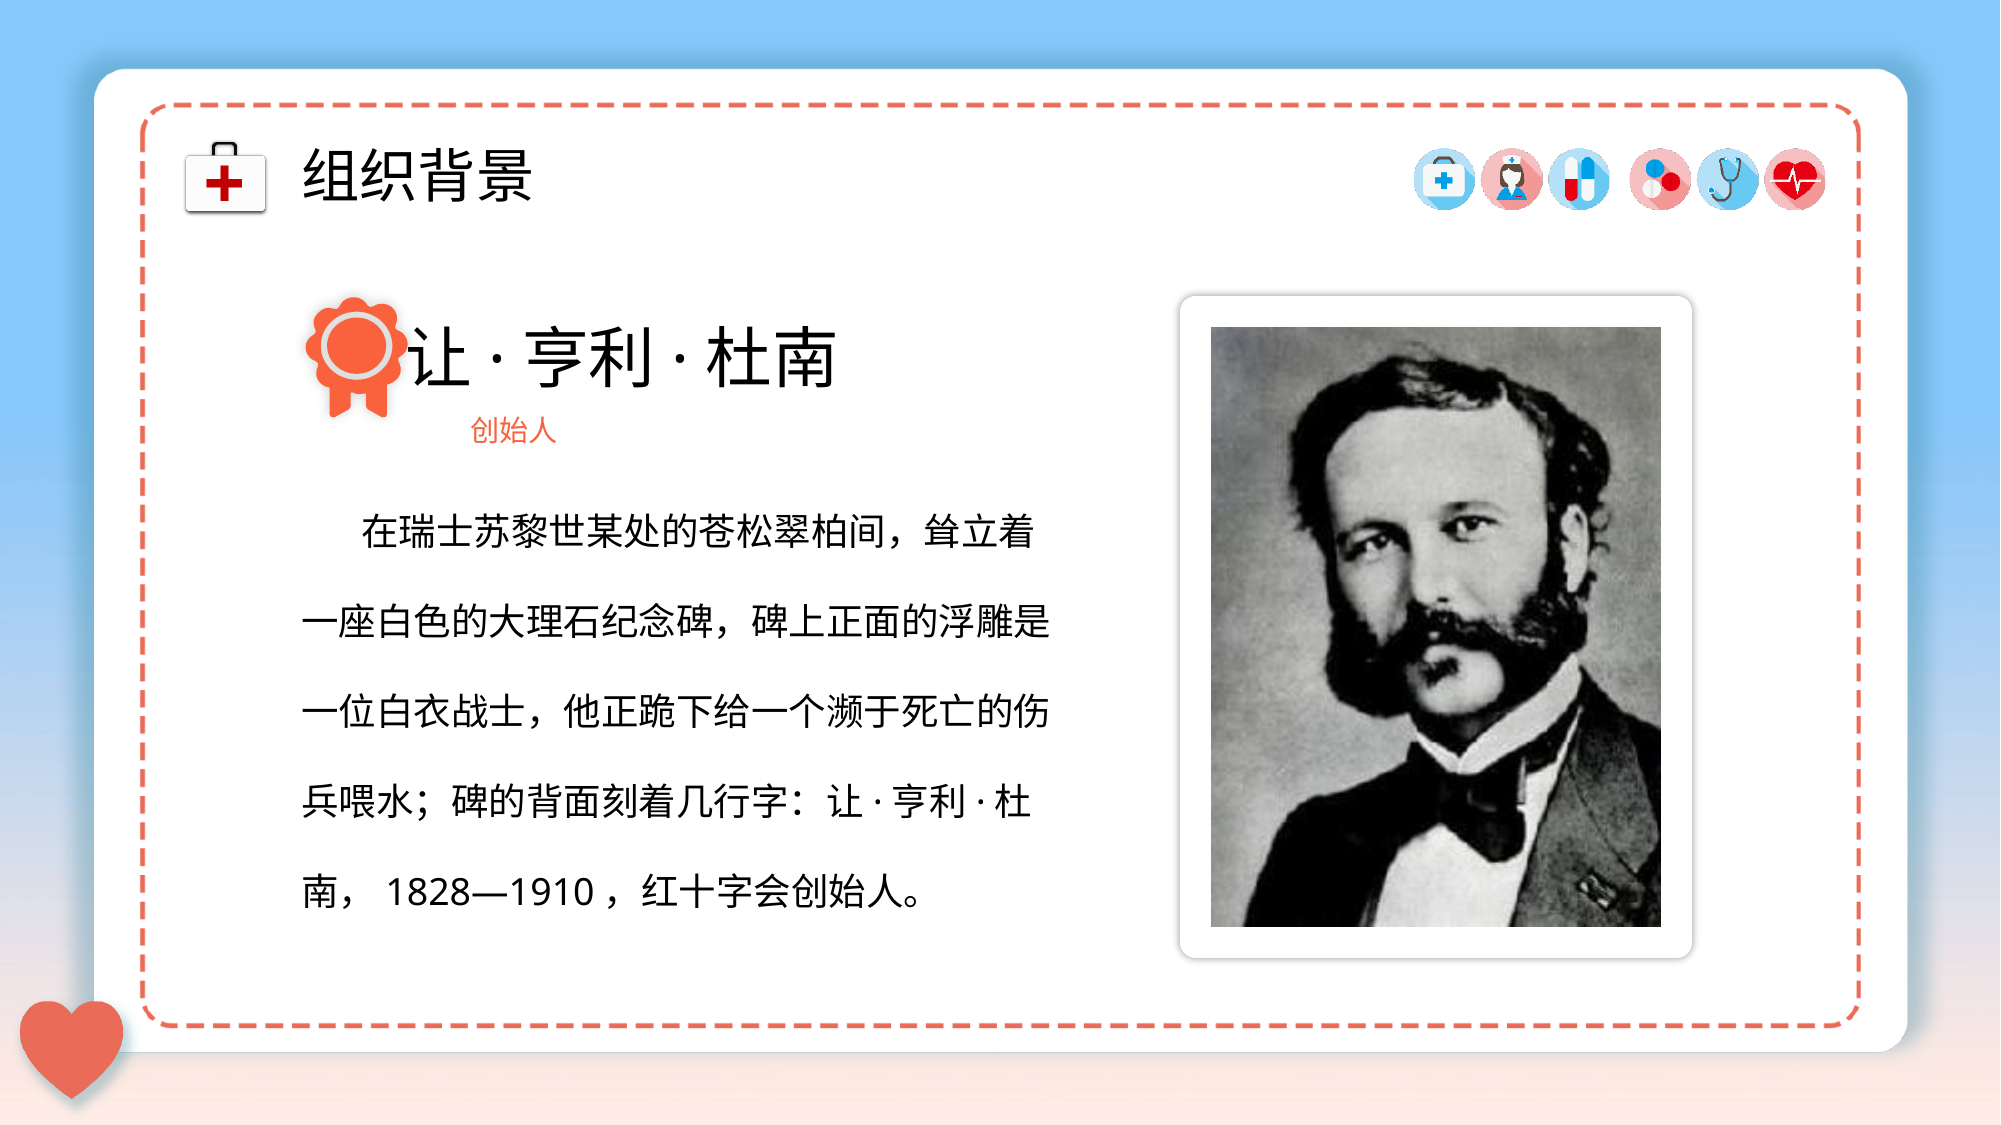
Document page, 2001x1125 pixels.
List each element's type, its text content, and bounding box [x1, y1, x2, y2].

text_box 组织背景 [286, 131, 655, 217]
text_box 创始人 [455, 405, 789, 455]
text_box [305, 297, 408, 418]
text_box 让·亨利·杜南 [395, 308, 854, 404]
text_box 在瑞士苏黎世某处的苍松翠柏间，耸立着一座白色的大理石纪念碑，碑上正面的浮雕是一位白衣战士，他正跪下给一个濒于死亡的伤兵喂水；碑的背面刻着几行字：让·亨利·杜南，1828—1910，红十字会创始人。 [286, 455, 1075, 921]
picture [0, 0, 2000, 1125]
